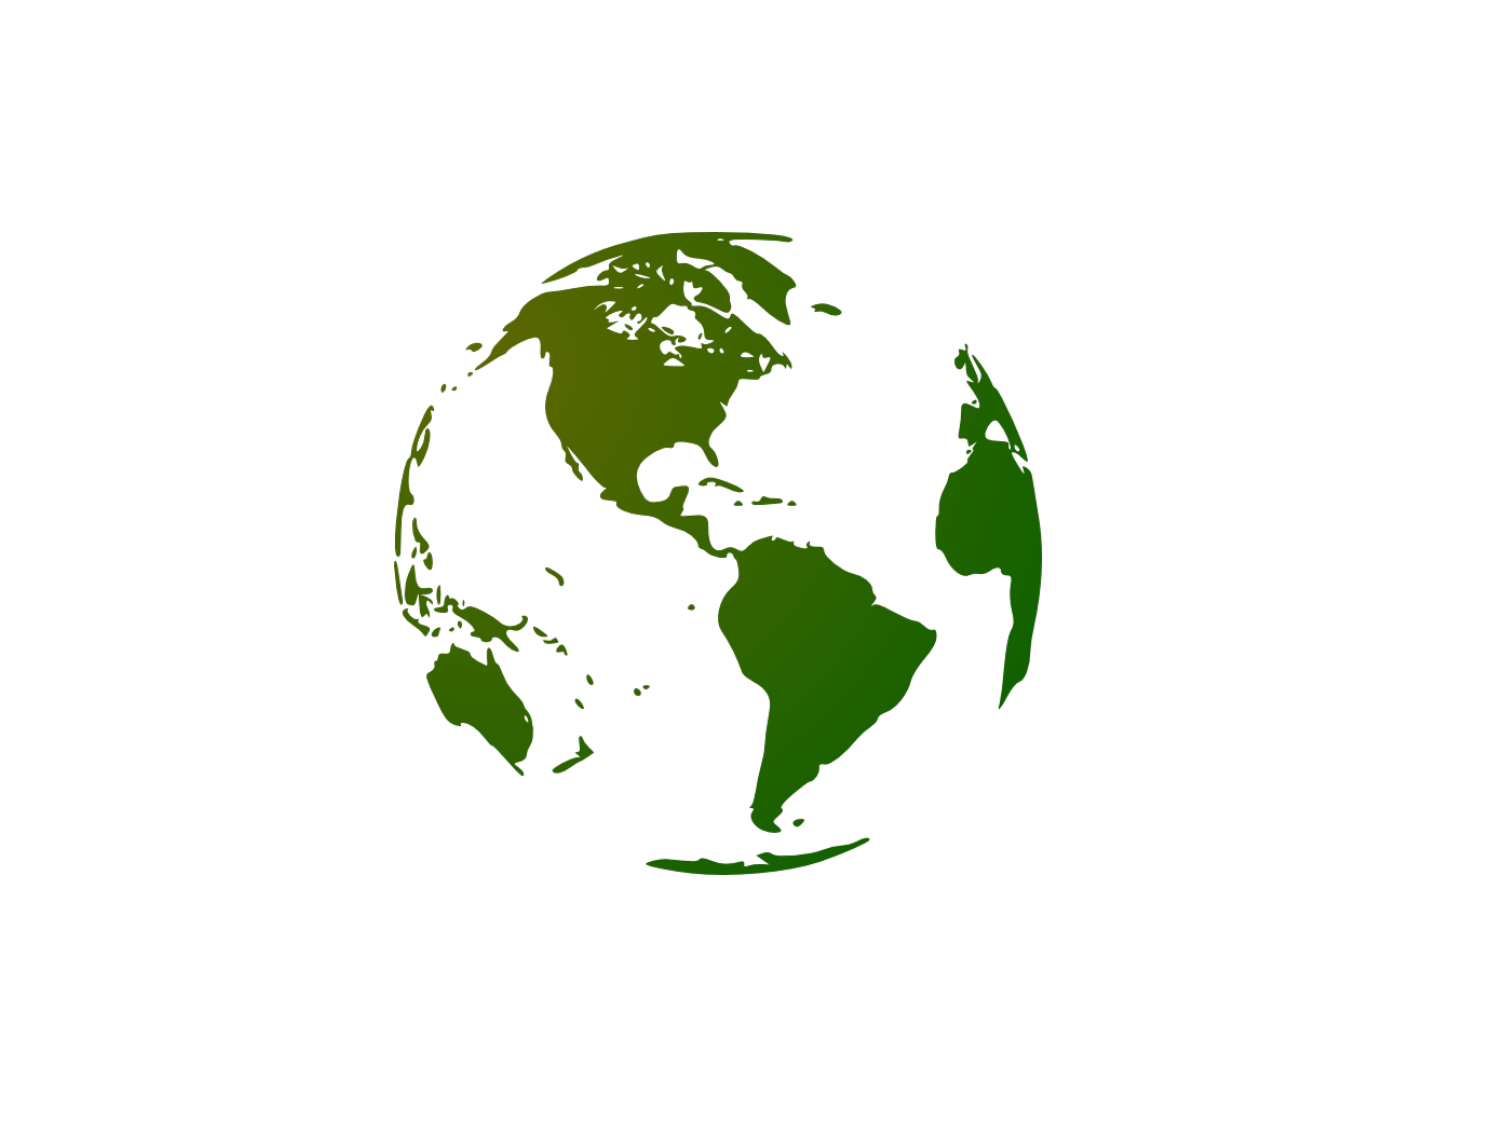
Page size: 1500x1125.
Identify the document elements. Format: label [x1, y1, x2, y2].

picture [394, 232, 1042, 876]
